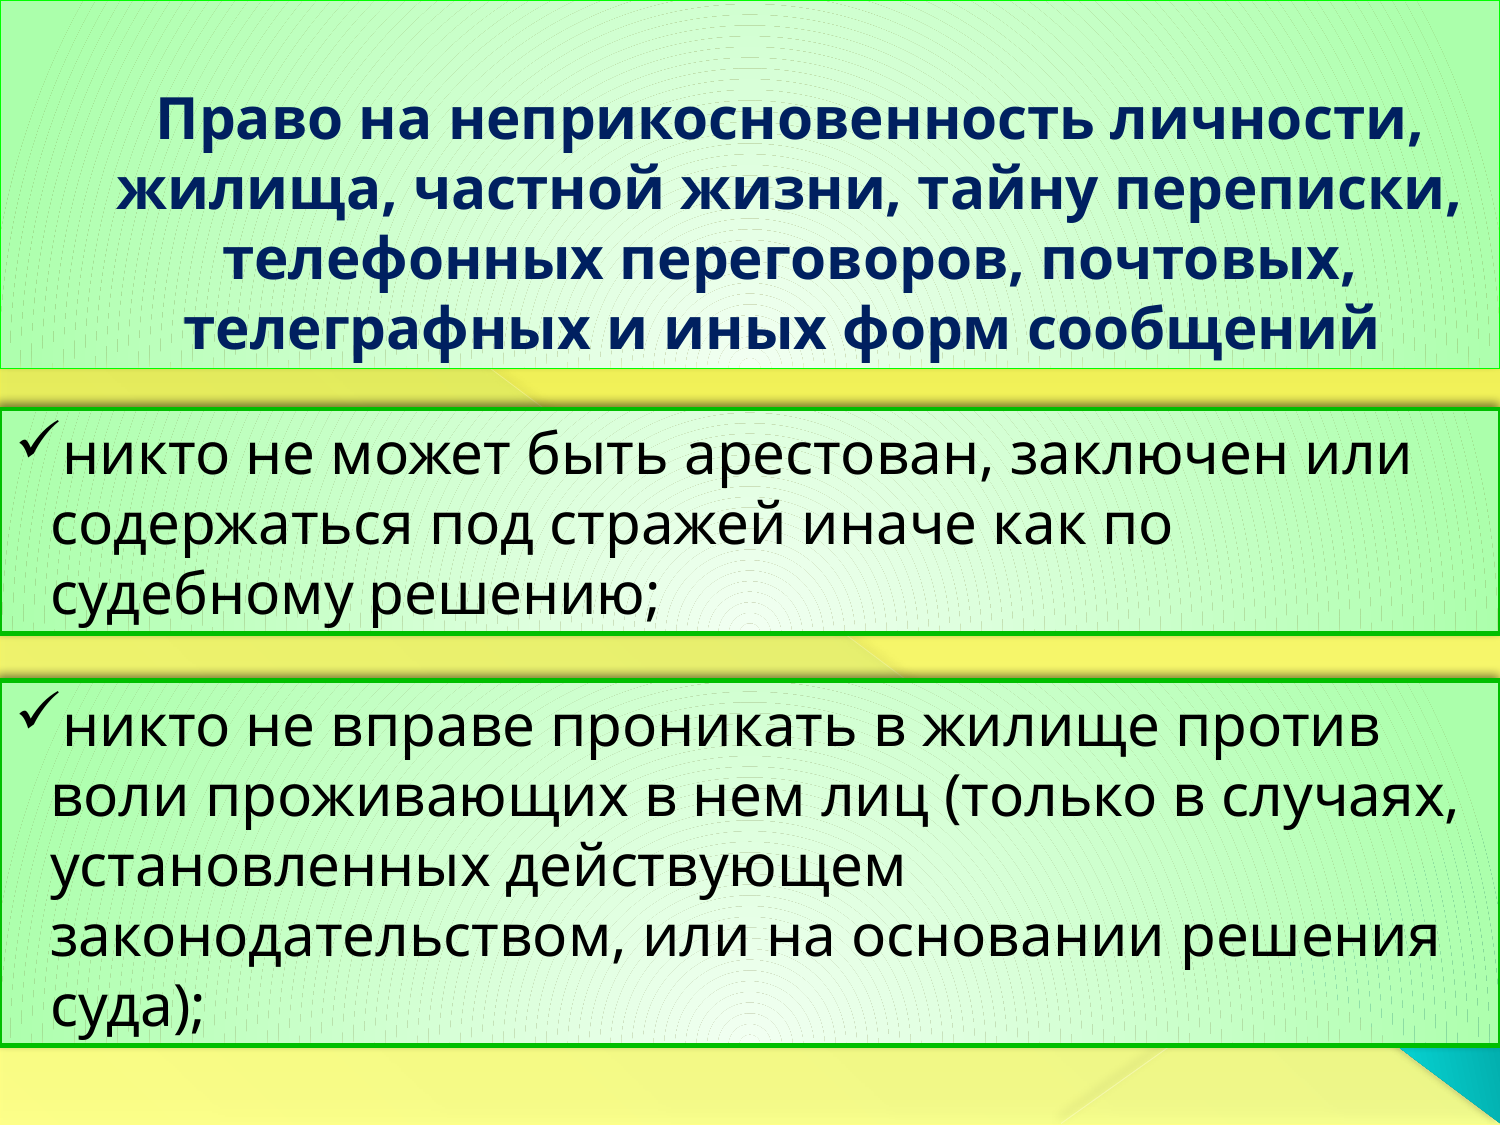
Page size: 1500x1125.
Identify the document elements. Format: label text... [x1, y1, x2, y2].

title Право на неприкосновенность личности, жилища, частной жизни, тайну переписки, телефонных переговоров, почтовых, телеграфных и иных форм сообщений [0, 0, 1500, 369]
text_box никто не вправе проникать в жилище против воли проживающих в нем лиц (только в случаях, установленных действующем законодательством, или на основании решения суда); [0, 680, 1500, 1046]
text_box никто не может быть арестован, заключен или содержаться под стражей иначе как по судебному решению; [0, 408, 1500, 634]
